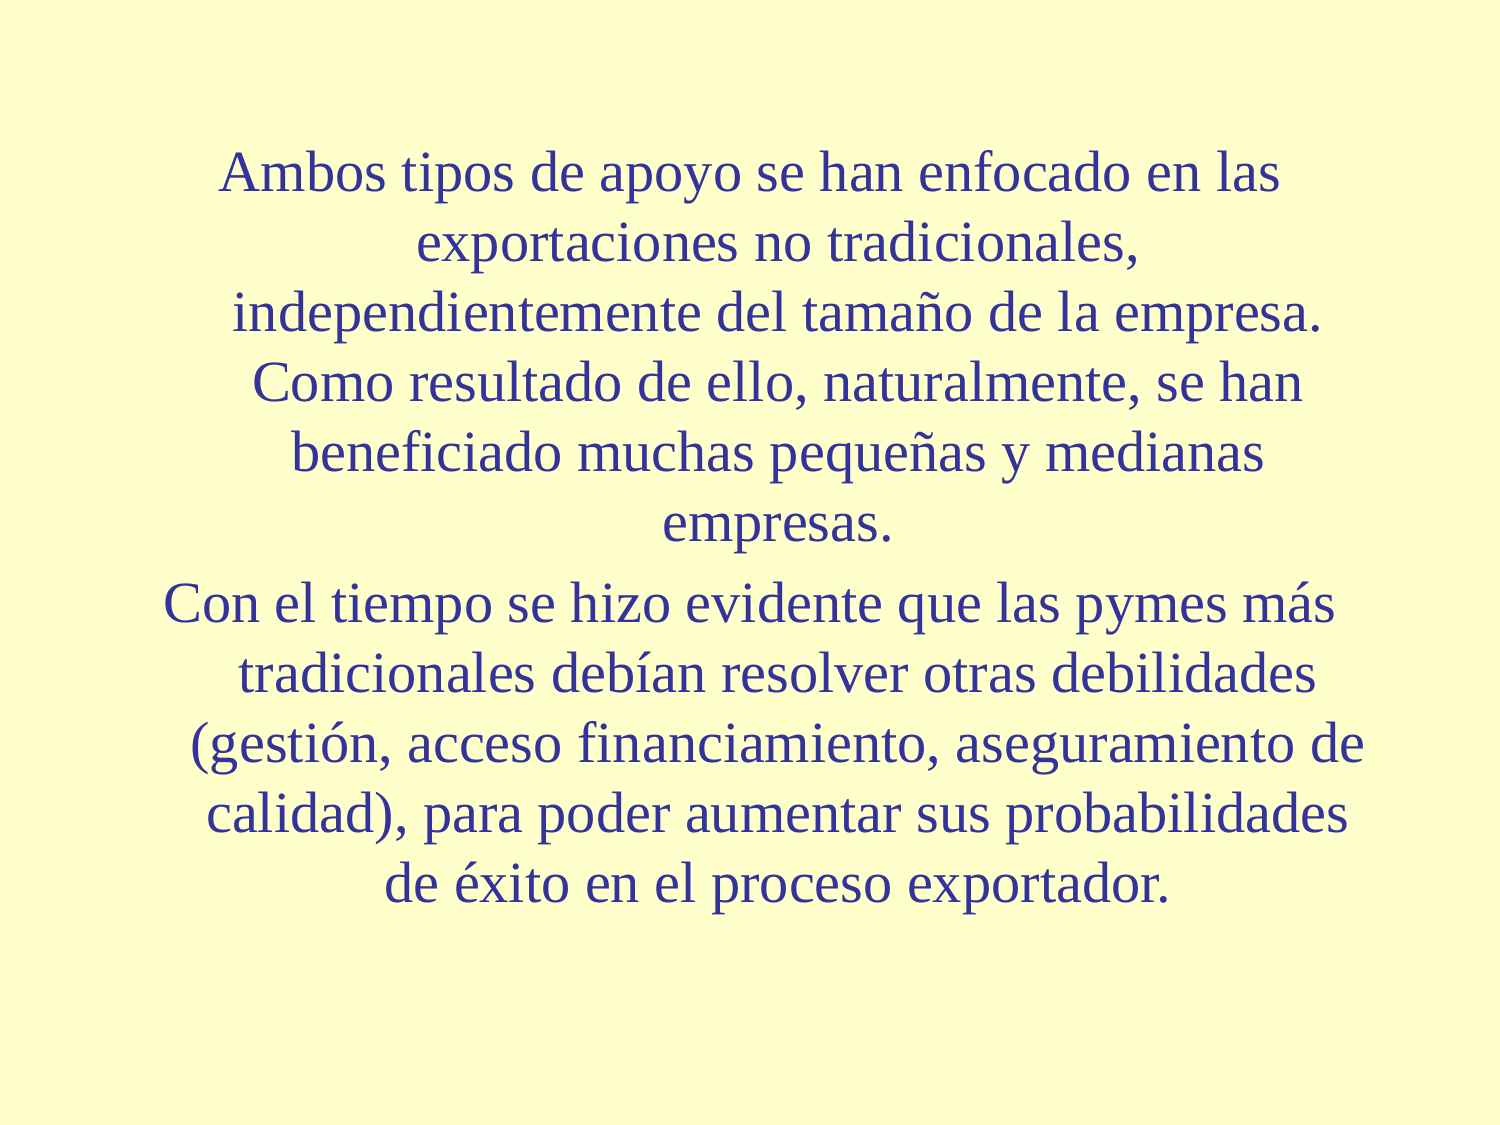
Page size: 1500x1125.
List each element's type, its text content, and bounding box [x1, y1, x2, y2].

list Ambos tipos de apoyo se han enfocado en las exportaciones no tradicionales, independientemente del tamaño de la empresa. Como resultado de ello, naturalmente, se han beneficiado muchas pequeñas y medianas empresas. Con el tiempo se hizo evidente que las pymes más tradicionales debían resolver otras debilidades (gestión, acceso financiamiento, aseguramiento de calidad), para poder aumentar sus probabilidades de éxito en el proceso exportador. [112, 125, 1388, 1001]
